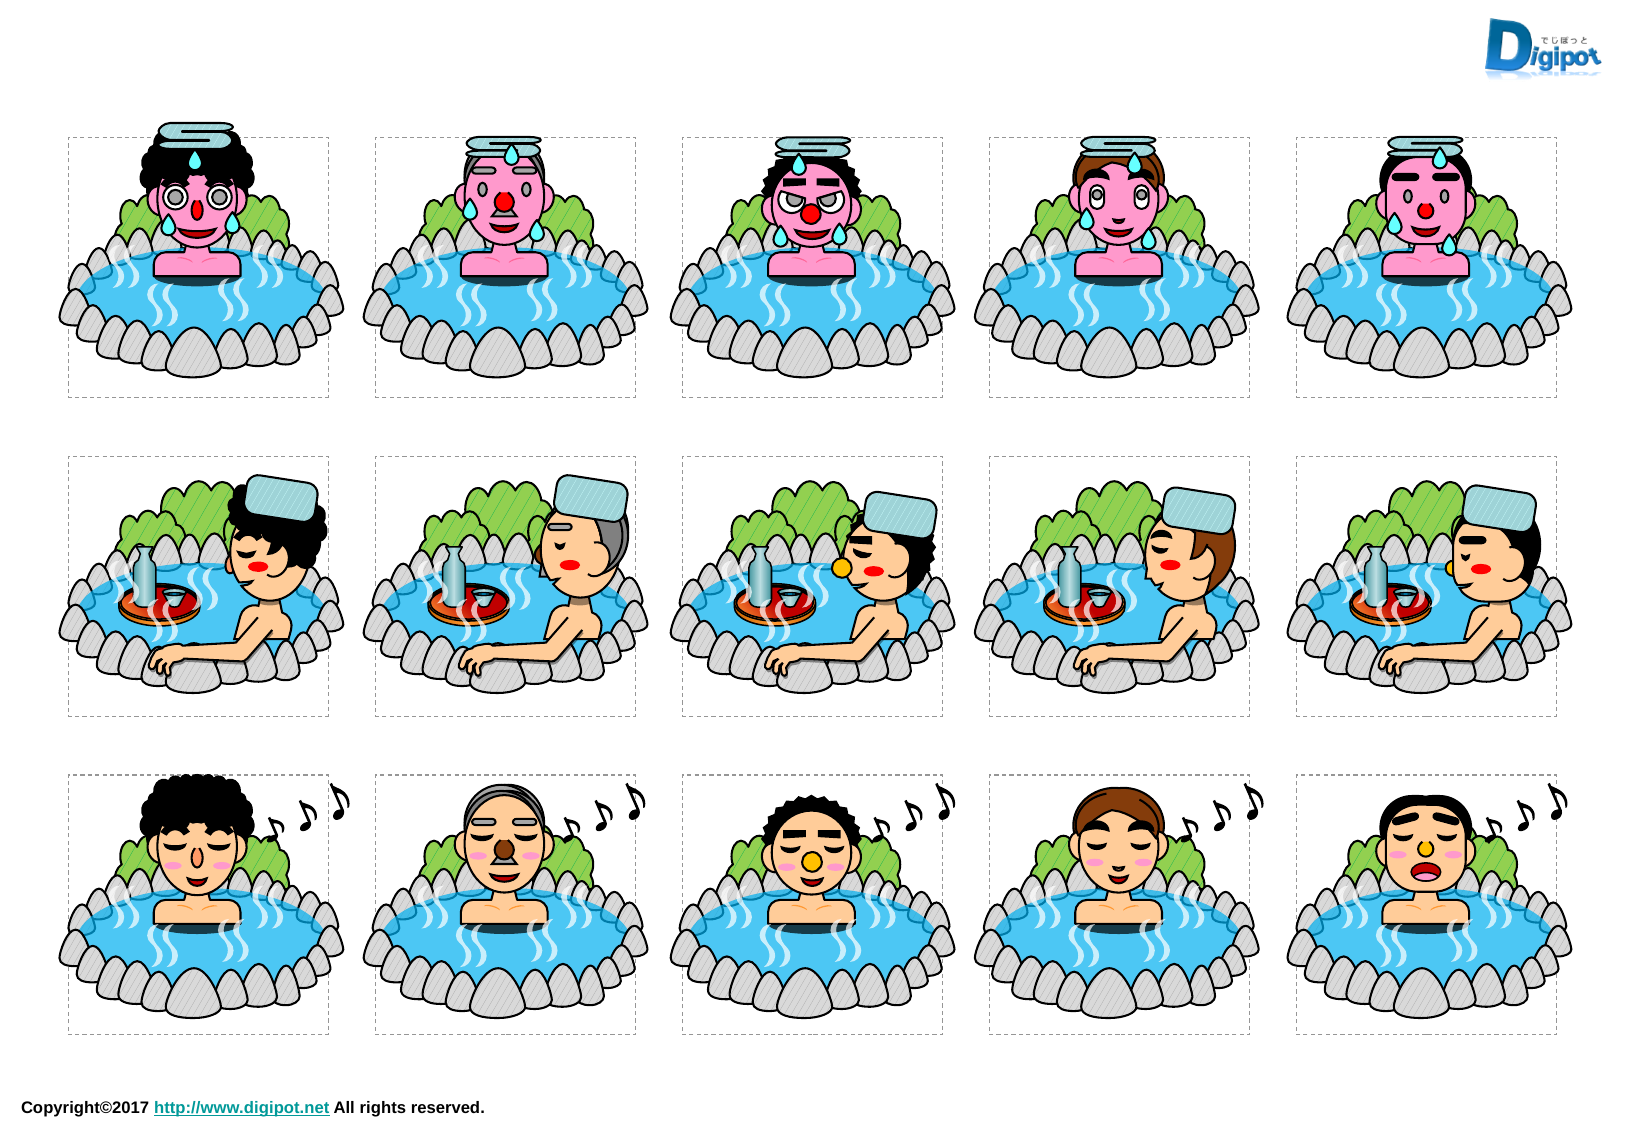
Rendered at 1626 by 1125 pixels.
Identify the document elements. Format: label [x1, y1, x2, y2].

text_box [974, 480, 1259, 694]
text_box [1287, 136, 1572, 378]
text_box [1287, 795, 1572, 1019]
text_box [363, 136, 648, 378]
text_box [363, 784, 648, 1019]
text_box [363, 478, 648, 694]
picture [1485, 18, 1602, 82]
text_box [1079, 152, 1156, 250]
text_box [974, 806, 1259, 1019]
text_box [59, 122, 344, 378]
text_box [59, 774, 352, 1019]
text_box [1029, 787, 1266, 968]
text_box [670, 795, 958, 1019]
text_box [670, 480, 955, 694]
text_box [974, 136, 1259, 378]
text_box [59, 478, 344, 694]
text_box [670, 137, 955, 378]
text_box [1287, 480, 1572, 694]
